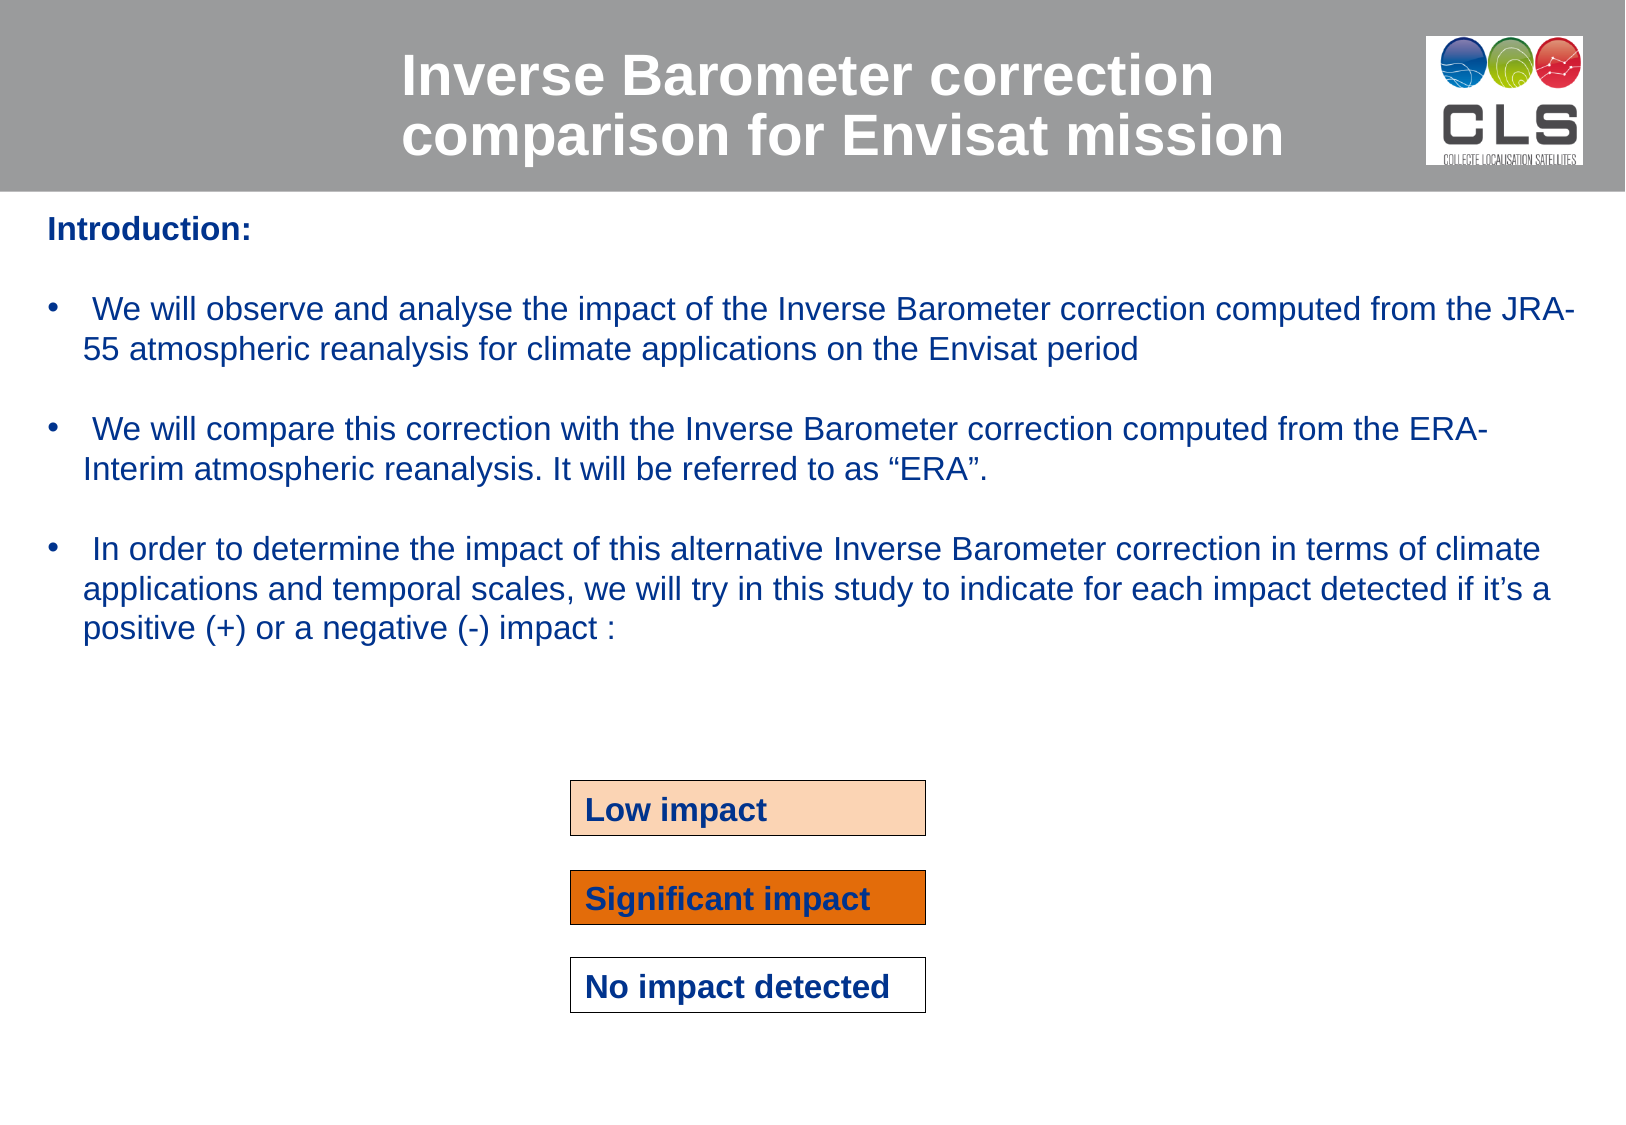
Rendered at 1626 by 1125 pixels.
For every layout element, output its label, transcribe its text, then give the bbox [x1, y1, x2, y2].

text_box Inverse Barometer correction comparison for Envisat mission [386, 40, 1479, 172]
text_box Introduction: We will observe and analyse the impact of the Inverse Barometer correction computed from the JRA-55 atmospheric reanalysis for climate applications on the Envisat period We will compare this correction with the Inverse Barometer correction computed from the ERA-Interim atmospheric reanalysis. It will be referred to as “ERA”. In order to determine the impact of this alternative Inverse Barometer correction in terms of climate applications and temporal scales, we will try in this study to indicate for each impact detected if it’s a positive (+) or a negative (-) impact : [32, 199, 1597, 665]
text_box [569, 780, 926, 1014]
picture [1426, 36, 1583, 165]
